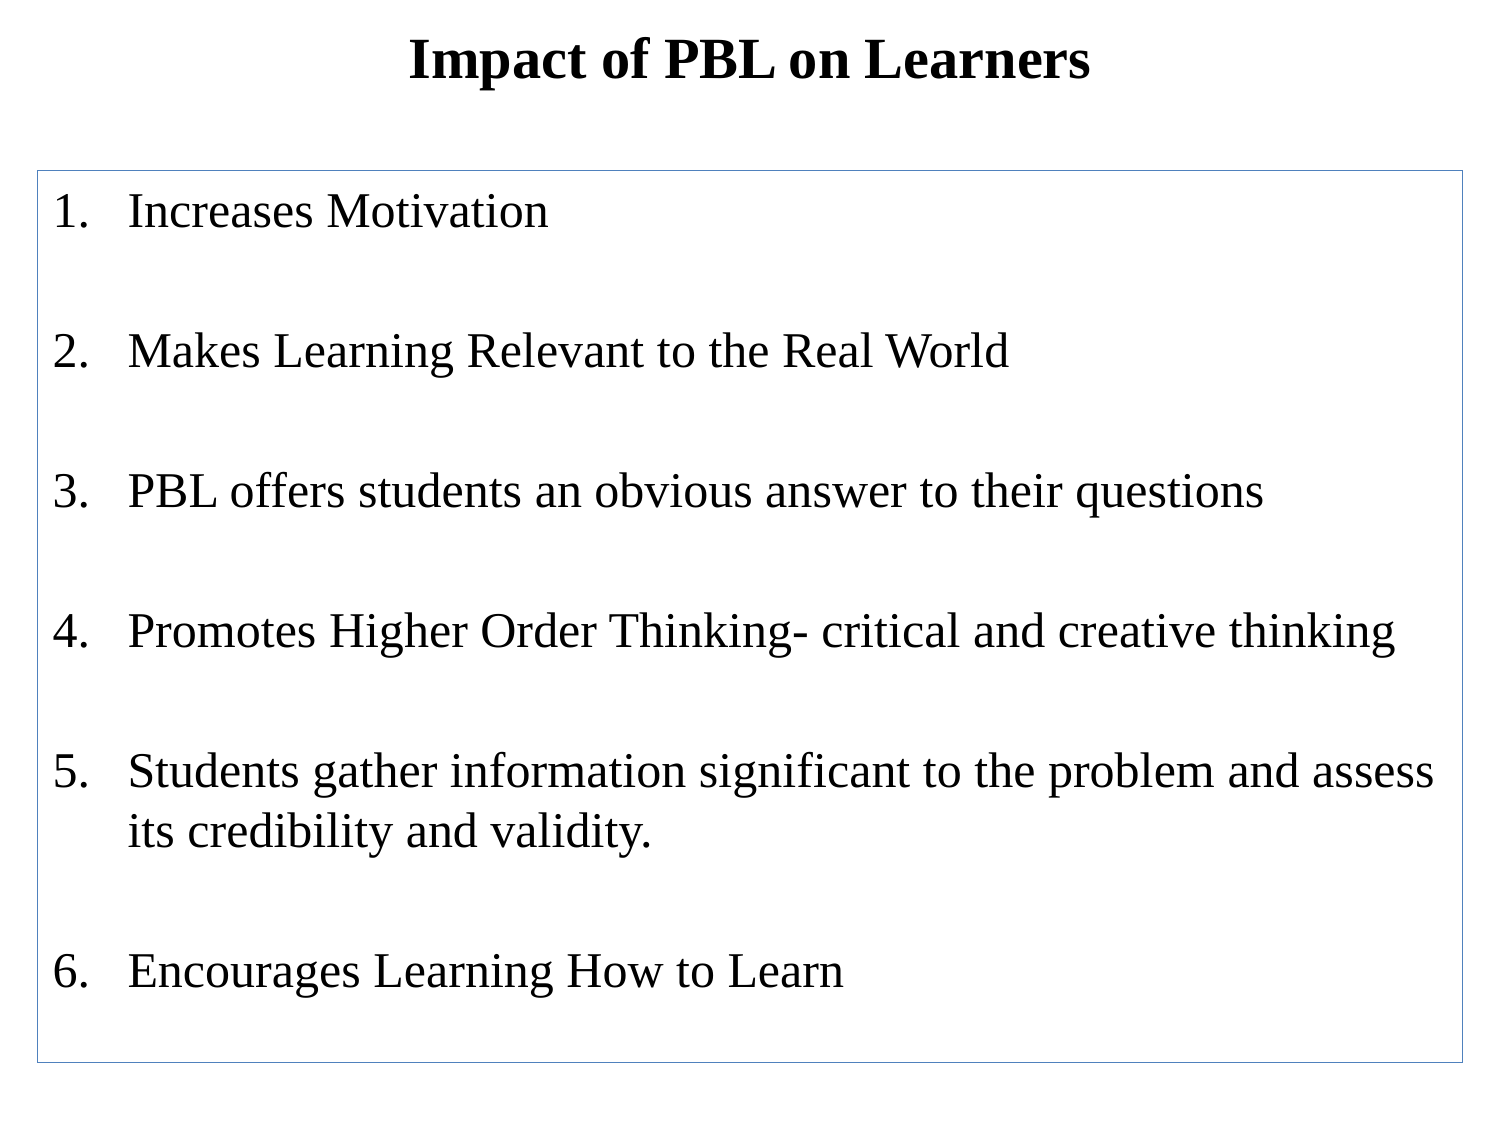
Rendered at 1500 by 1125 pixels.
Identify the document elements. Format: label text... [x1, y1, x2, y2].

title Impact of PBL on Learners [75, 24, 1425, 155]
list Increases Motivation Makes Learning Relevant to the Real World PBL offers students an obvious answer to their questions Promotes Higher Order Thinking- critical and creative thinking Students gather information significant to the problem and assess its credibility and validity. Encourages Learning How to Learn [37, 170, 1463, 1063]
